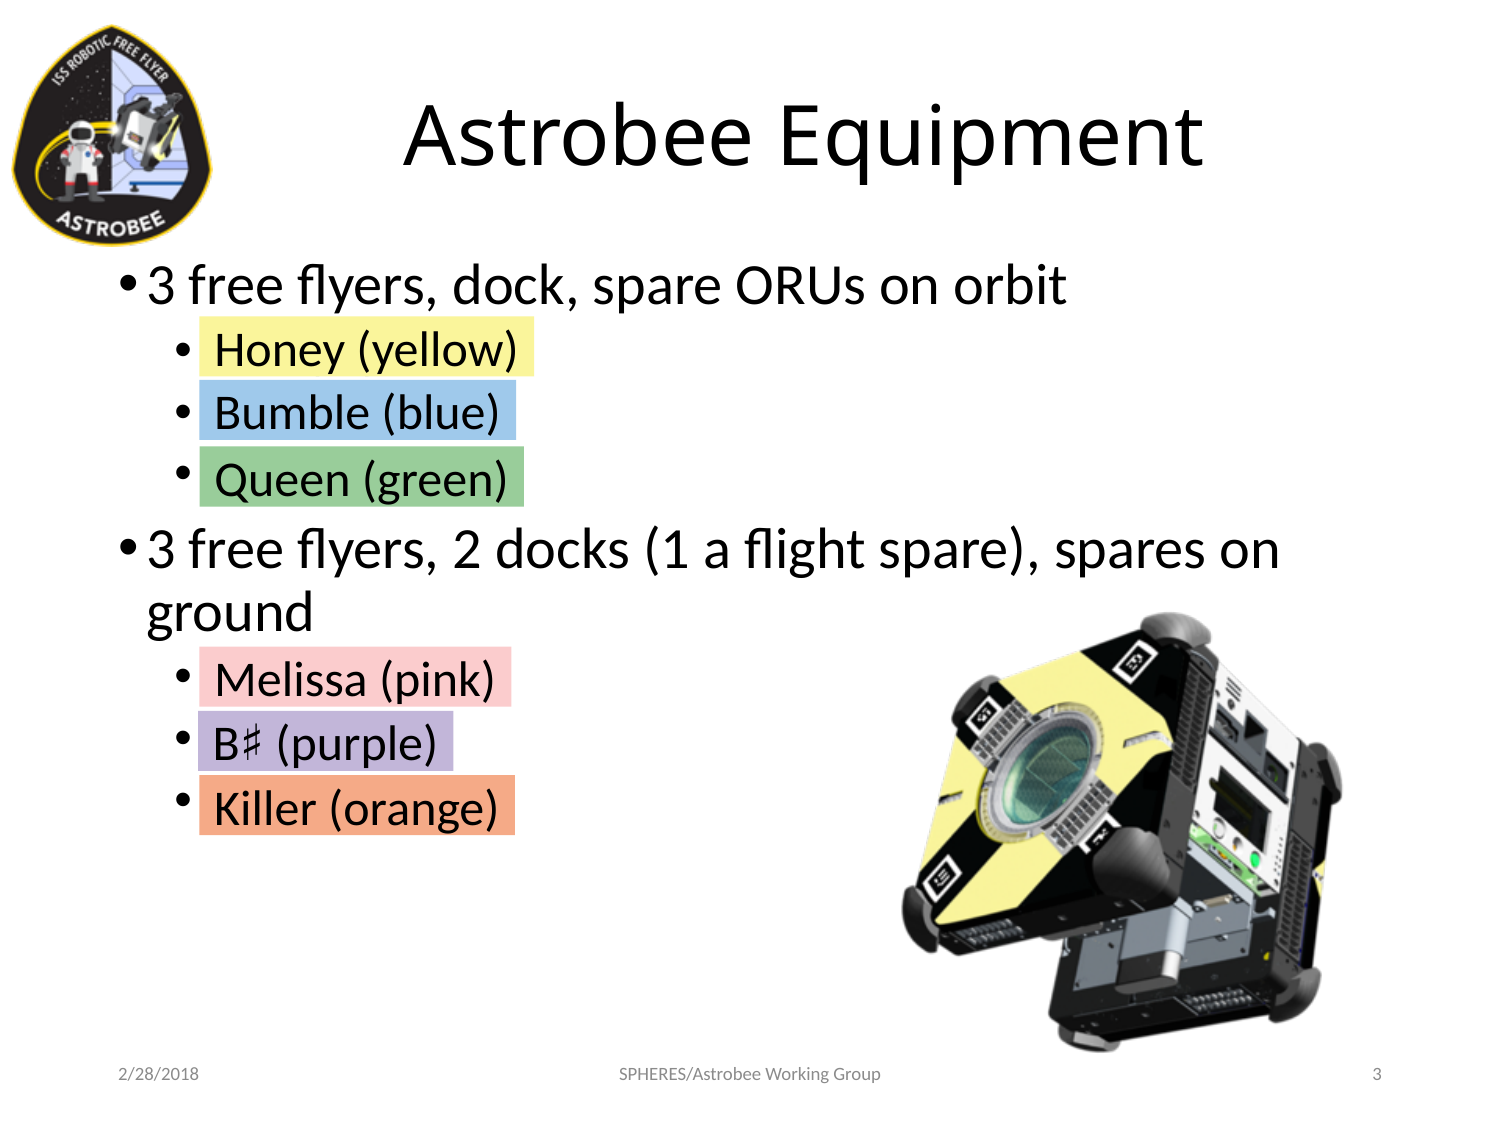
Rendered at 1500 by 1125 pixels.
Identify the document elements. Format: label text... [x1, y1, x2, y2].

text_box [198, 316, 536, 836]
title Astrobee Equipment [212, 29, 1397, 246]
list 3 free flyers, dock, spare ORUs on orbit Honey (yellow) Bumble (blue) Queen (green) 3 free flyers, 2 docks (1 a flight spare), spares on ground Melissa (pink) B♯ (purple) Killer (orange) [103, 246, 1397, 1014]
footer SPHERES/Astrobee Working Group [496, 1042, 1004, 1103]
picture [899, 605, 1350, 1067]
picture [11, 24, 213, 247]
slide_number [103, 1042, 441, 1103]
slide_number 3 [1059, 1042, 1397, 1103]
